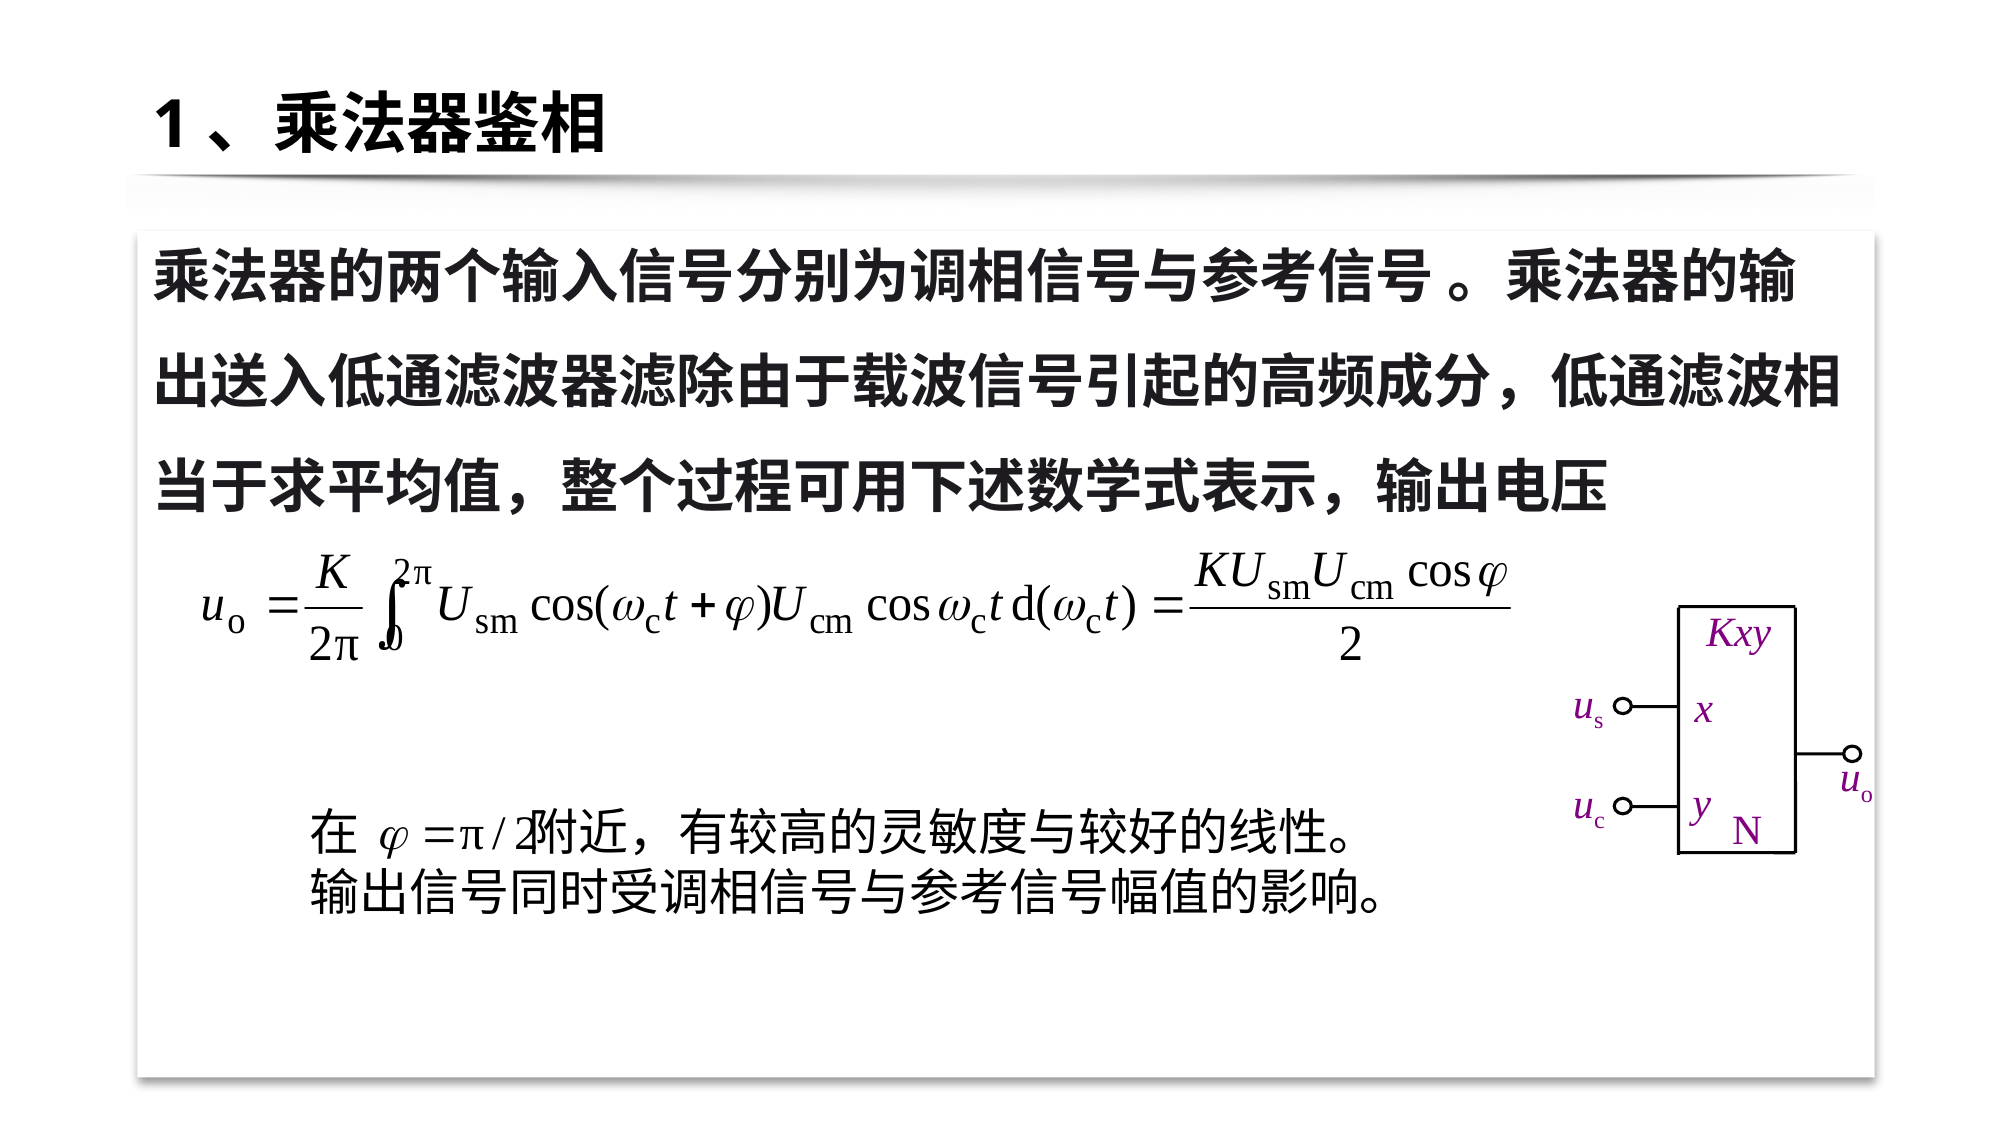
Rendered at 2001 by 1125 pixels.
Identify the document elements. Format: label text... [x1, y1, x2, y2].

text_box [194, 536, 1519, 672]
text_box 在 附近，有较高的灵敏度与较好的线性。 输出信号同时受调相信号与参考信号幅值的影响。 [295, 793, 1682, 929]
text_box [1558, 604, 1941, 892]
picture [127, 175, 1874, 211]
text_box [372, 805, 548, 871]
title 1、乘法器鉴相 [137, 77, 1863, 175]
list 乘法器的两个输入信号分别为调相信号与参考信号 。乘法器的输出送入低通滤波器滤除由于载波信号引起的高频成分，低通滤波相当于求平均值，整个过程可用下述数学式表示，输出电压 [137, 196, 1863, 1014]
